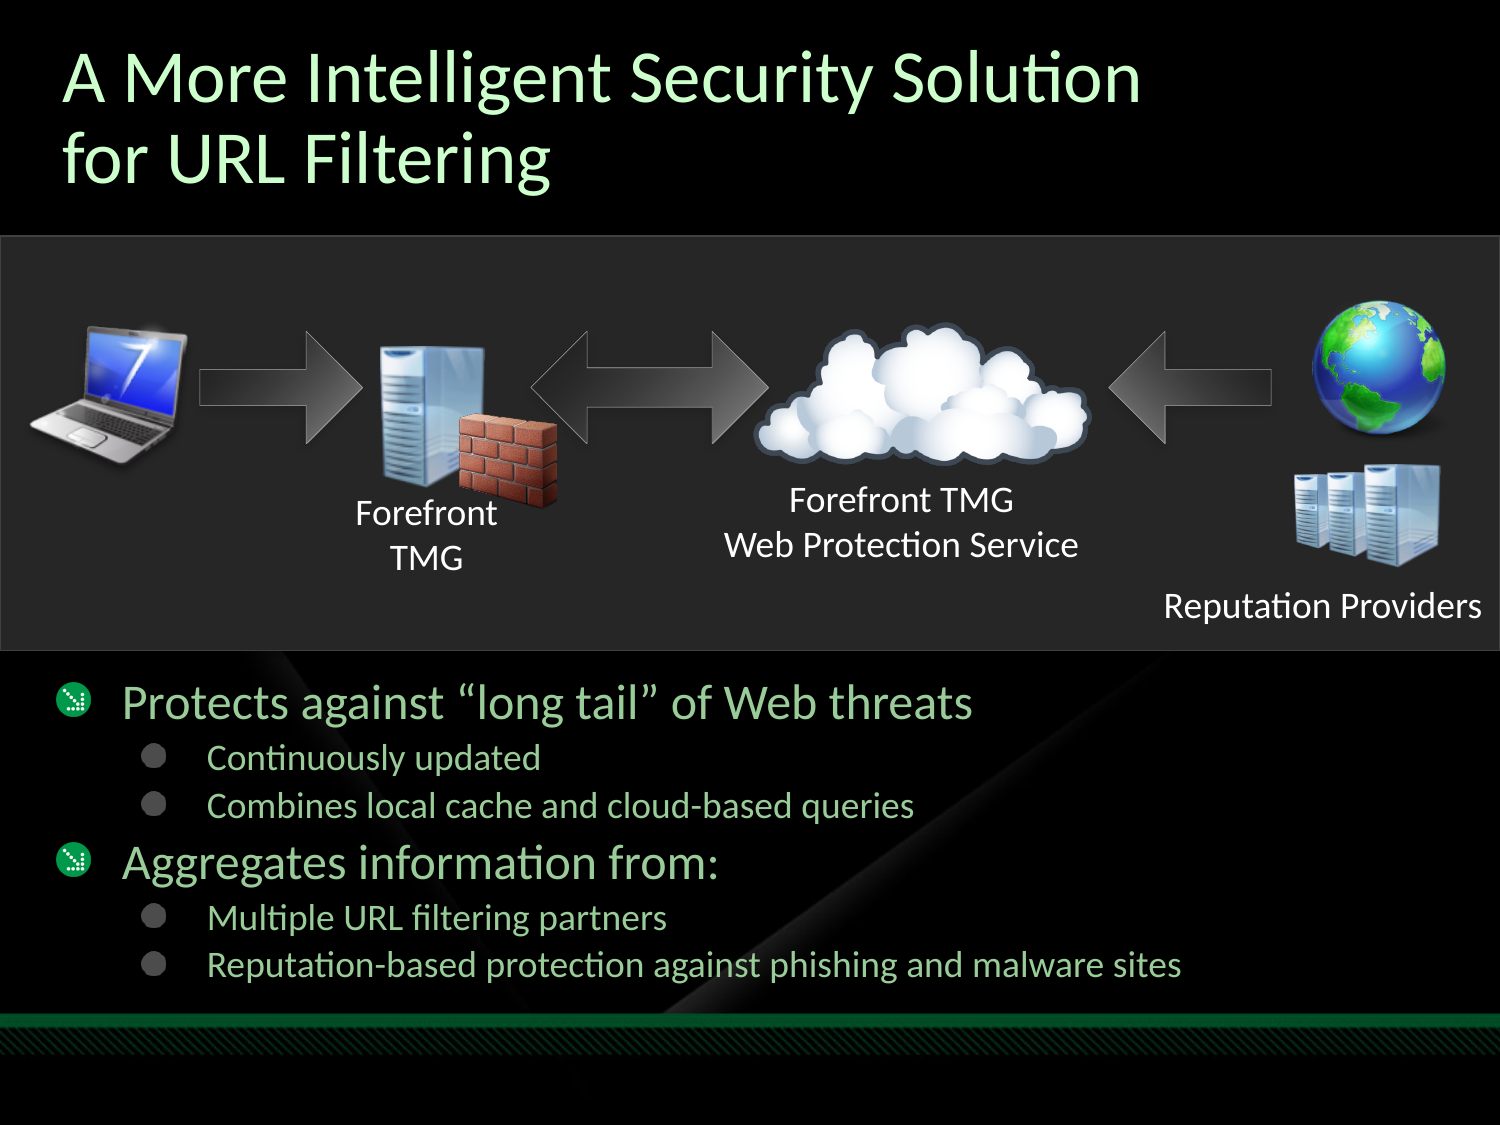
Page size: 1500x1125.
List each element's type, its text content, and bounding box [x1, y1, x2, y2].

text_box [206, 330, 364, 445]
picture [0, 651, 1500, 1125]
text_box Reputation Providers [1163, 580, 1483, 626]
picture [379, 346, 557, 510]
picture [753, 320, 1092, 467]
list Protects against “long tail” of Web threats Continuously updated Combines local cache and cloud-based queries Aggregates information from: Multiple URL filtering partners Reputation-based protection against phishing and malware sites [56, 676, 1432, 1010]
picture [0, 0, 1500, 235]
text_box [1108, 330, 1272, 445]
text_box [20, 306, 200, 480]
text_box Forefront TMG Web Protection Service [723, 474, 1080, 565]
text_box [1294, 464, 1453, 570]
text_box [0, 235, 1500, 651]
text_box [530, 330, 747, 445]
title A More Intelligent Security Solution for URL Filtering [62, 37, 1438, 202]
text_box Forefront TMG [355, 487, 499, 578]
picture [1304, 294, 1456, 445]
